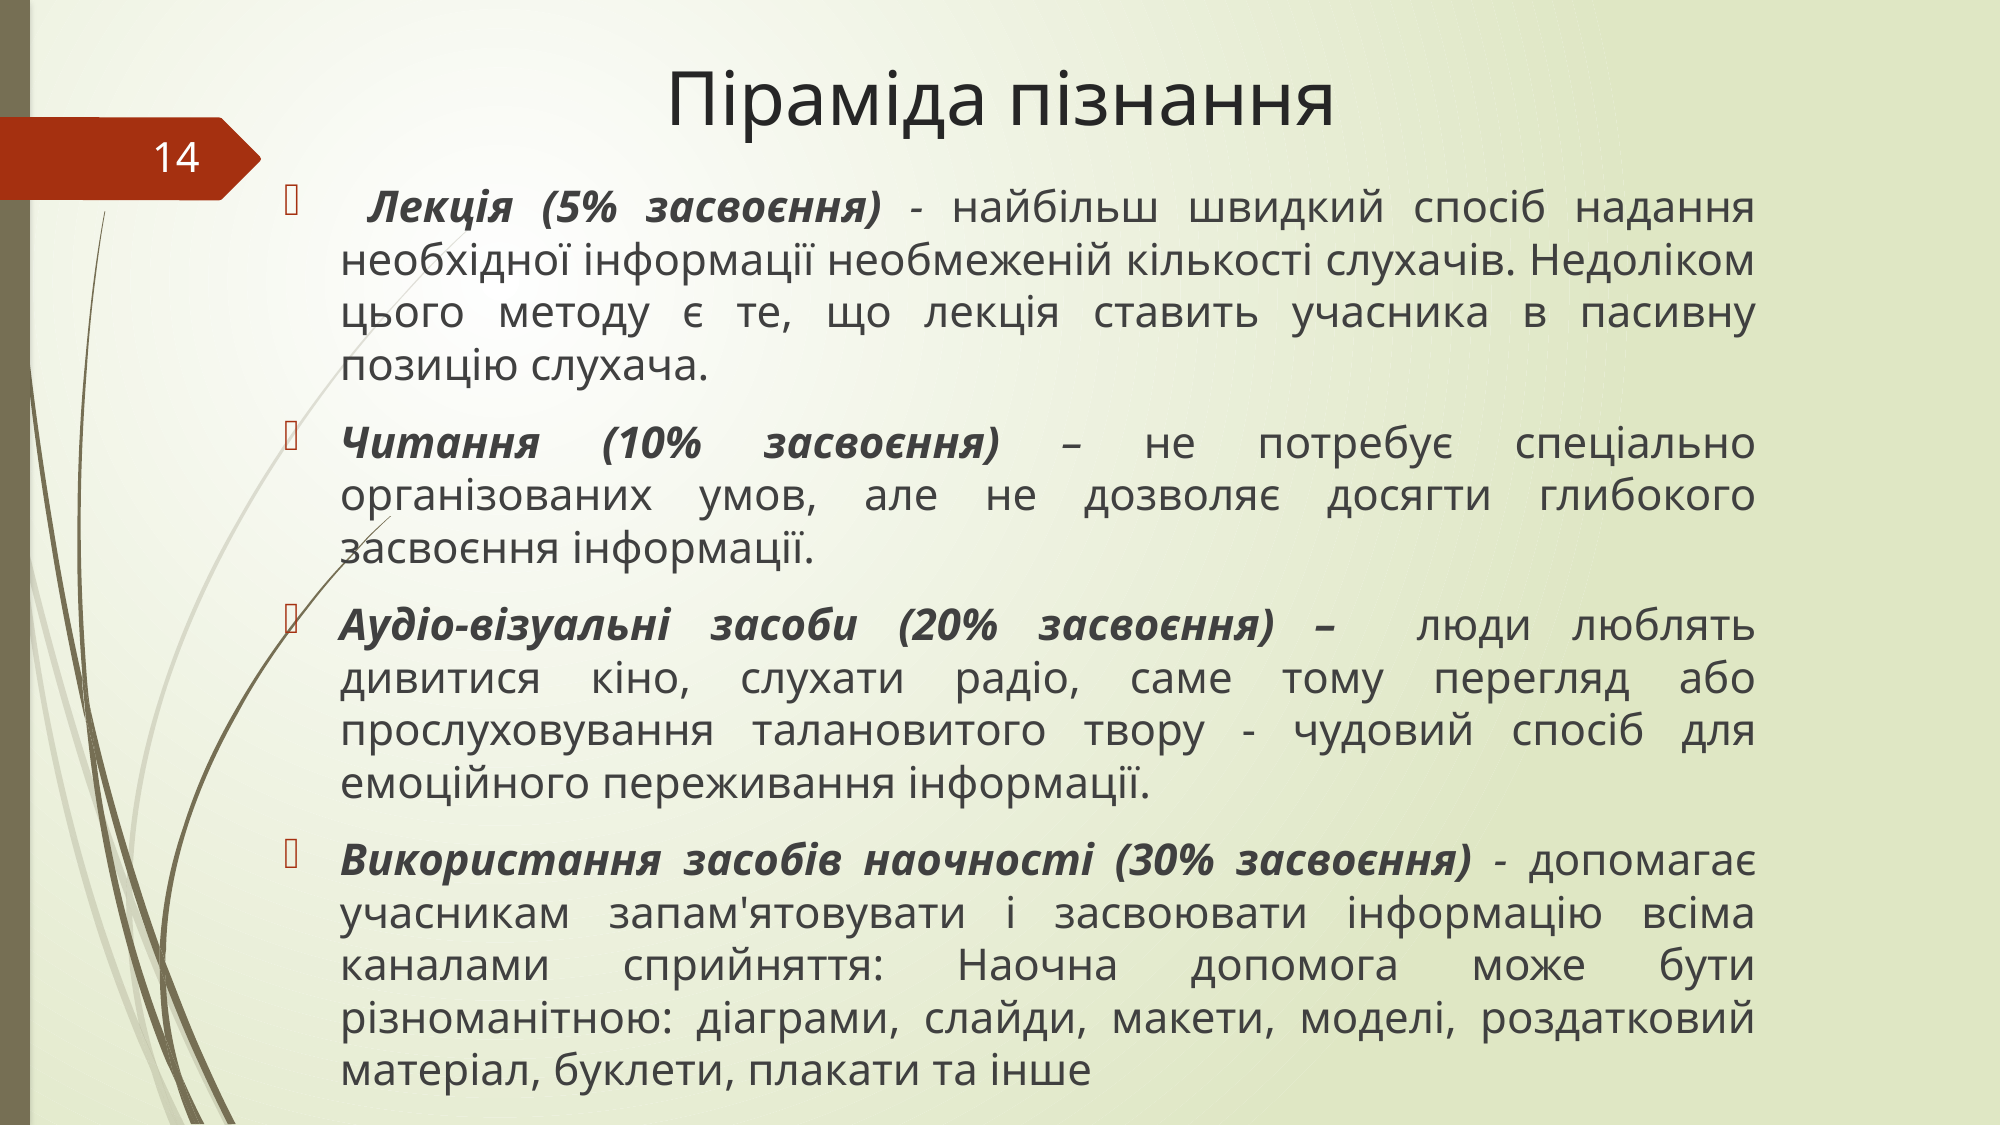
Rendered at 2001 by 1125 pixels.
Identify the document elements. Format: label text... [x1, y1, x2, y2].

title Піраміда пізнання [326, 42, 1677, 231]
slide_number 14 [87, 129, 216, 190]
list Лекція (5% засвоєння) - найбільш швидкий спосіб надання необхідної інформації необмеженій кількості слухачів. Недоліком цього методу є те, що лекція ставить учасника в пасивну позицію слухача. Читання (10% засвоєння) – не потребує спеціально організованих умов, але не дозволяє досягти глибокого засвоєння інформації. Аудіо-візуальні засоби (20% засвоєння) – люди люблять дивитися кіно, слухати радіо, саме тому перегляд або прослуховування талановитого твору - чудовий спосіб для емоційного переживання інформації. Використання засобів наочності (30% засвоєння) - допомагає учасникам запам'ятовувати і засвоювати інформацію всіма каналами сприйняття: Наочна допомога може бути різноманітною: діаграми, слайди, макети, моделі, роздатковий матеріал, буклети, плакати та інше [268, 169, 1772, 1104]
